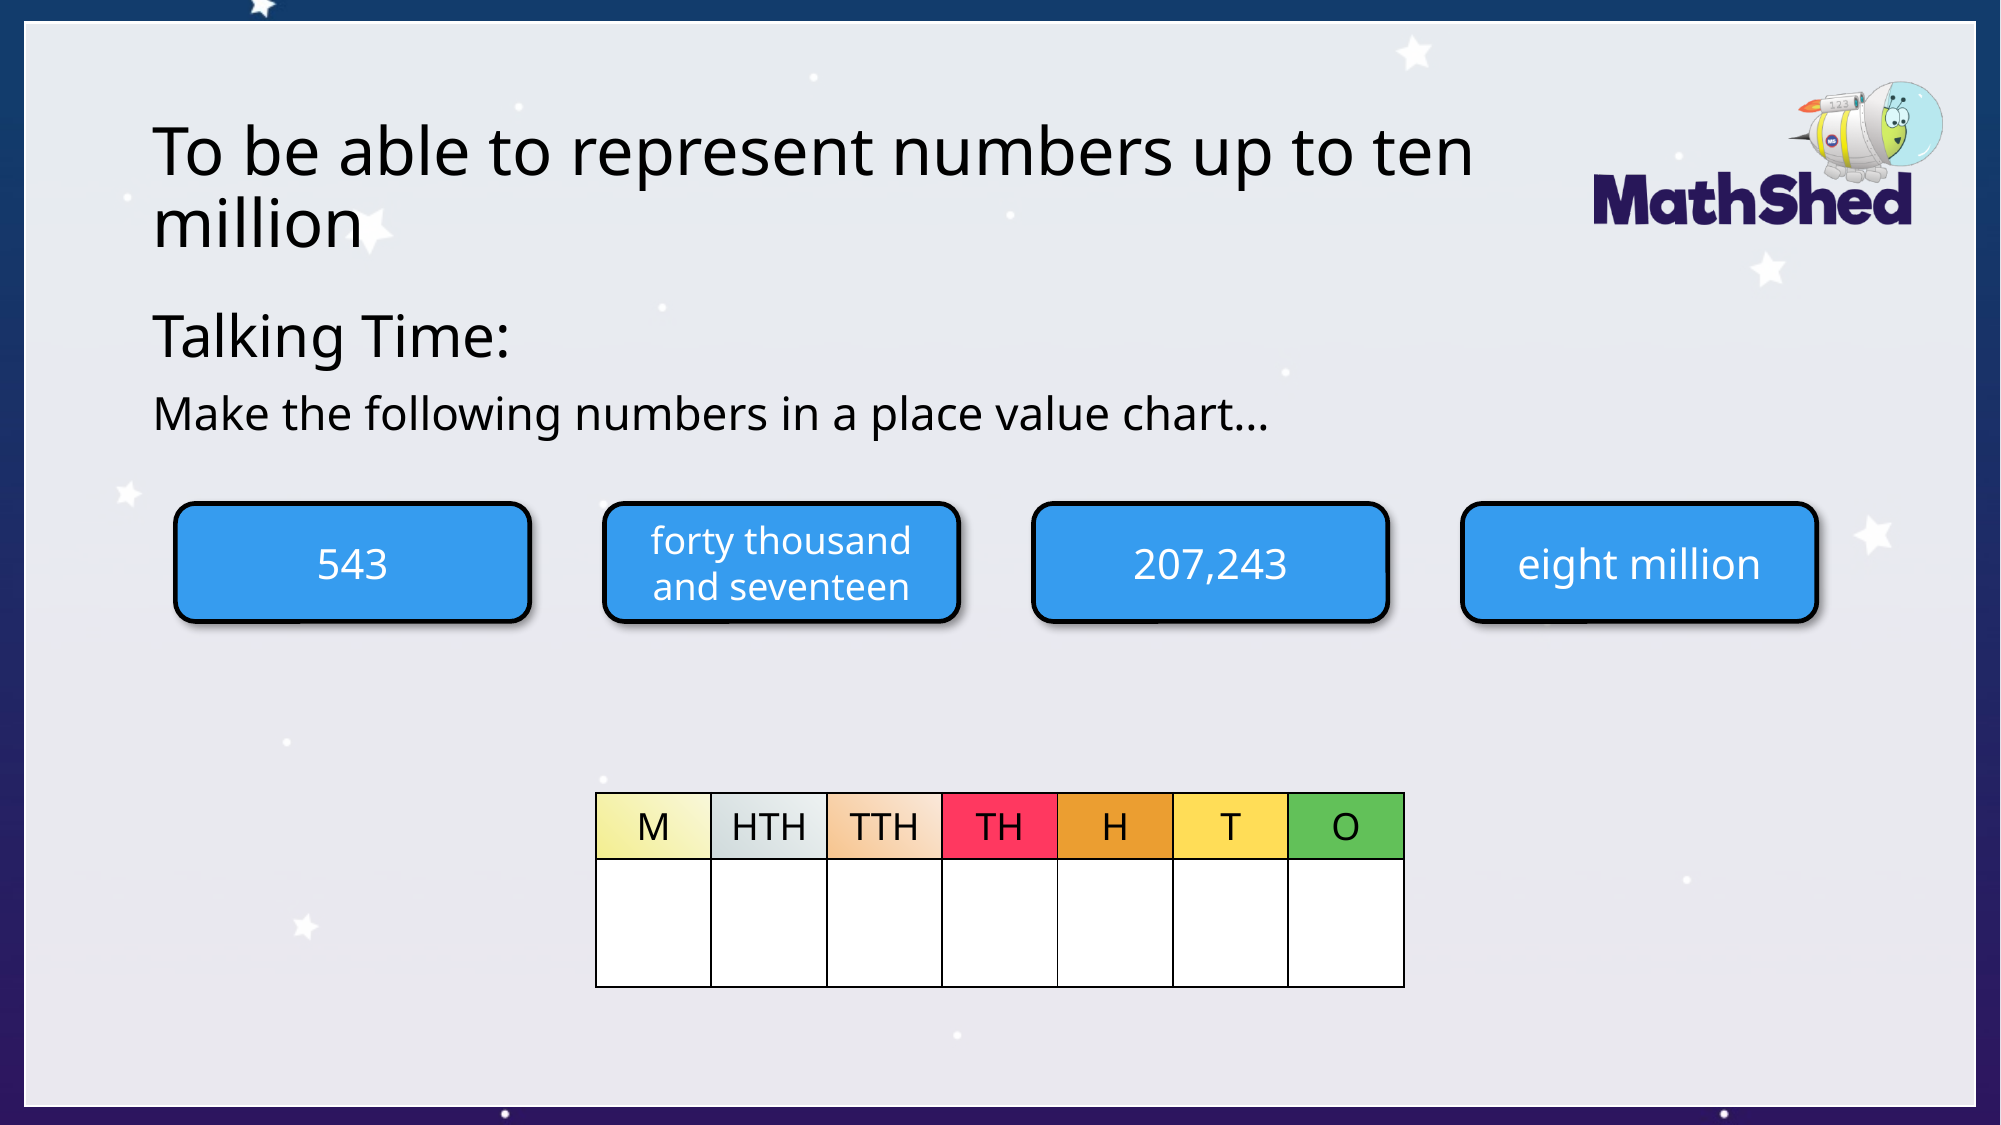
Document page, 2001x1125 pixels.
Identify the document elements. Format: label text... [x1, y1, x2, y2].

title To be able to represent numbers up to ten million [137, 81, 1578, 299]
table_cell [1058, 860, 1172, 986]
table_header M [597, 794, 710, 858]
table_cell [597, 860, 710, 986]
table_cell [943, 860, 1057, 986]
table_cell [1289, 860, 1403, 986]
table_header HTH [712, 794, 826, 858]
text_box forty thousand and seventeen [603, 502, 960, 623]
table_cell [828, 860, 941, 986]
table_header H [1058, 794, 1172, 858]
table_cell [1174, 860, 1287, 986]
table_cell [712, 860, 826, 986]
picture [0, 0, 2001, 1125]
text_box 543 [174, 502, 531, 623]
table_header T [1174, 794, 1287, 858]
list Talking Time: Make the following numbers in a place value chart… [137, 299, 1863, 1014]
text_box eight million [1461, 502, 1818, 623]
table_header TTH [828, 794, 941, 858]
table_header O [1289, 794, 1403, 858]
table_header TH [943, 794, 1057, 858]
text_box 207,243 [1032, 502, 1389, 623]
